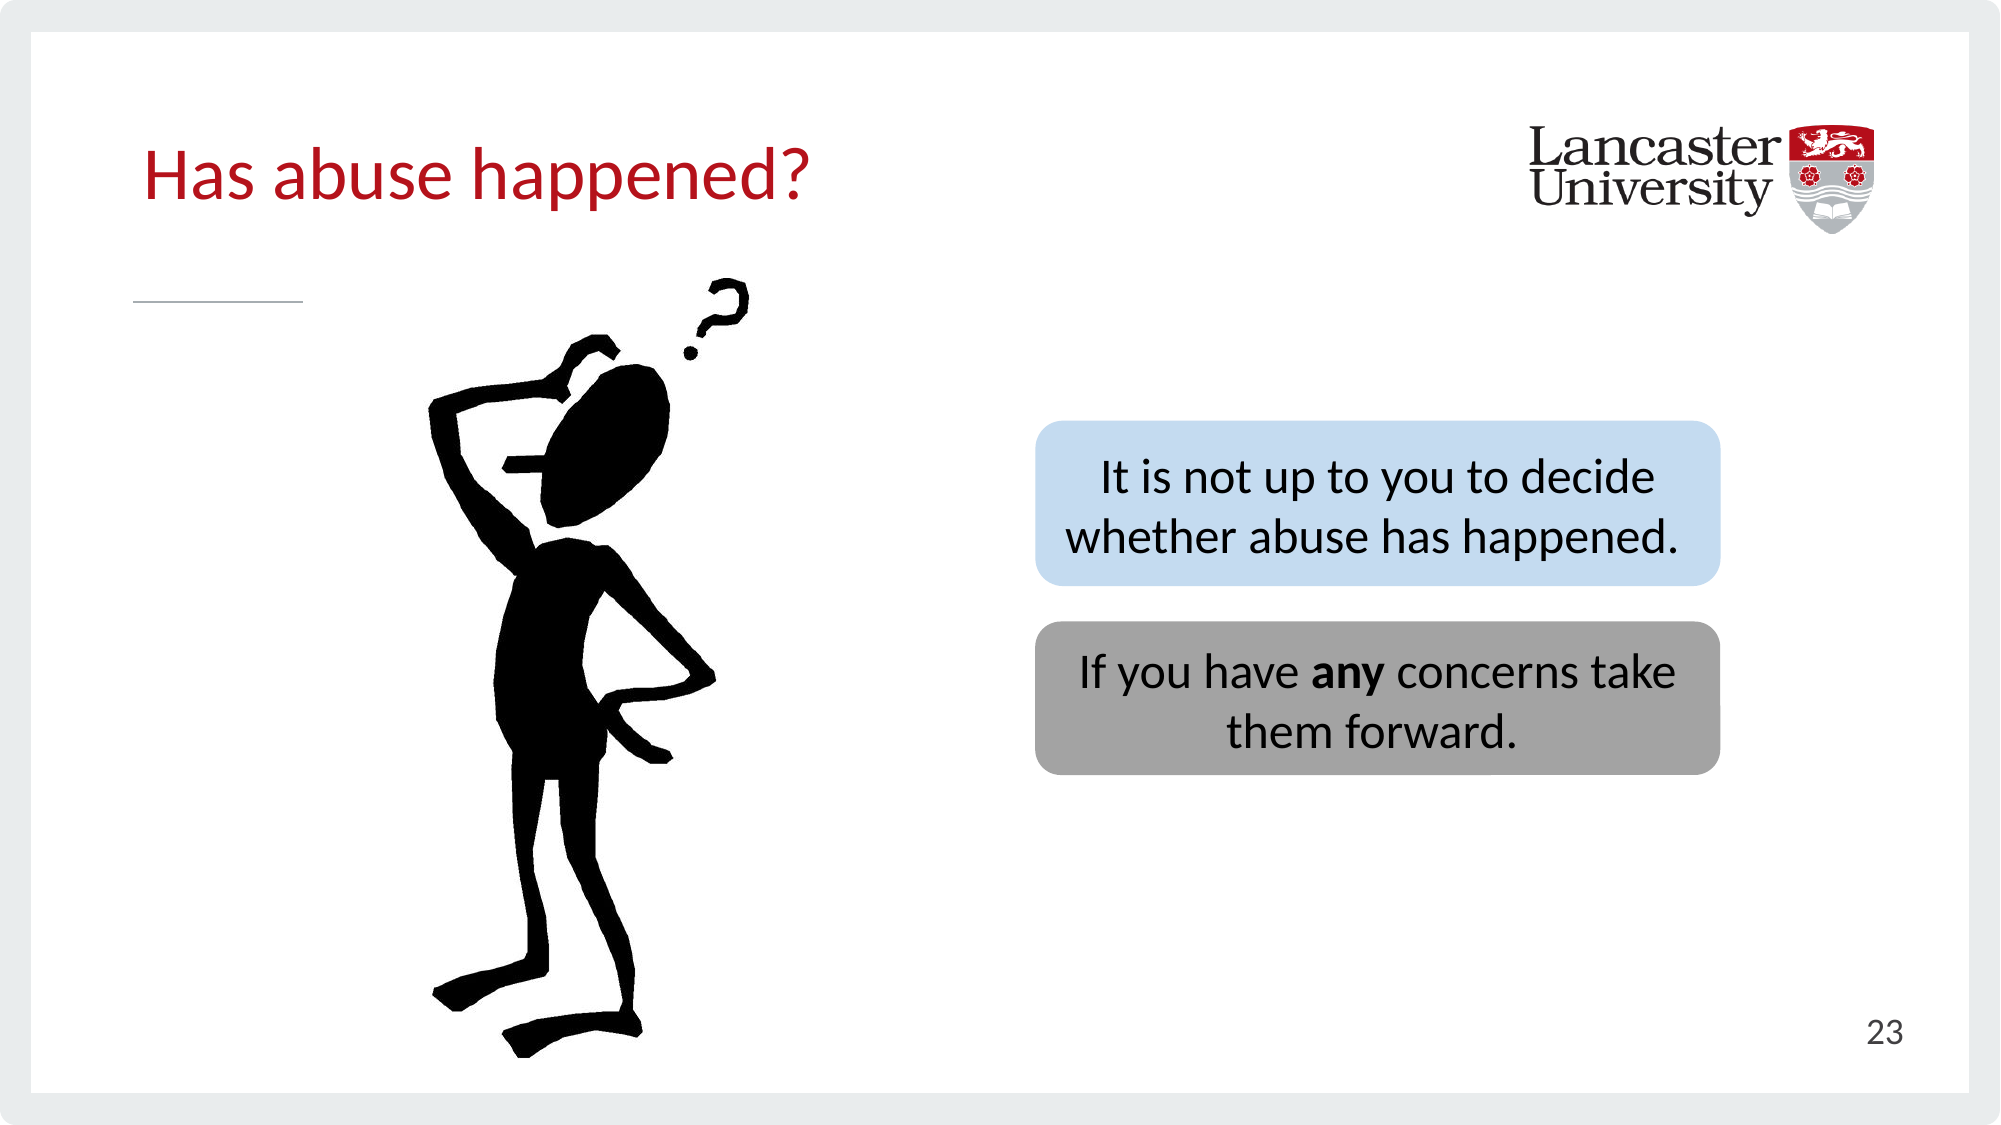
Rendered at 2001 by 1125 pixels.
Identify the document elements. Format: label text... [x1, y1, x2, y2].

picture [302, 278, 848, 1059]
text_box If you have any concerns take them forward. [1034, 620, 1722, 777]
slide_number 23 [1468, 999, 1919, 1060]
title Has abuse happened? [128, 78, 1482, 279]
text_box It is not up to you to decide whether abuse has happened. [1034, 419, 1722, 588]
